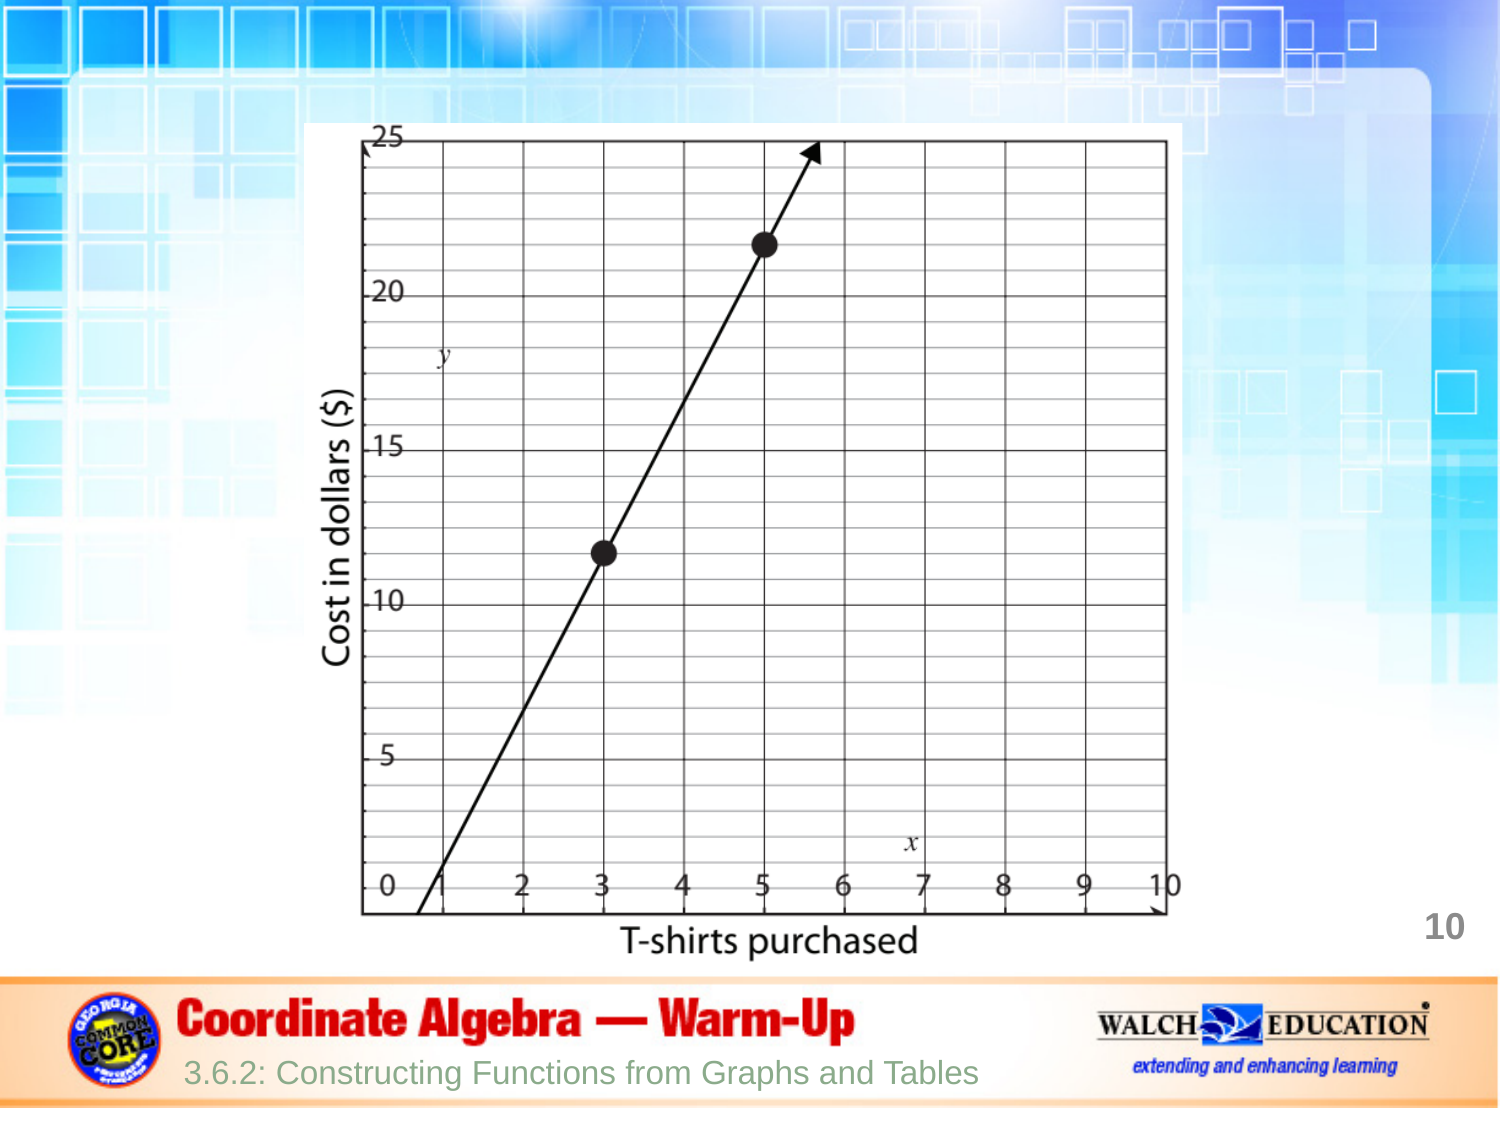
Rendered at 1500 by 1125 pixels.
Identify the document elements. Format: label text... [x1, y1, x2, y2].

footer 3.6.2: Constructing Functions from Graphs and Tables [168, 1048, 1067, 1094]
slide_number 10 [1361, 901, 1481, 949]
picture [0, 0, 1500, 1108]
